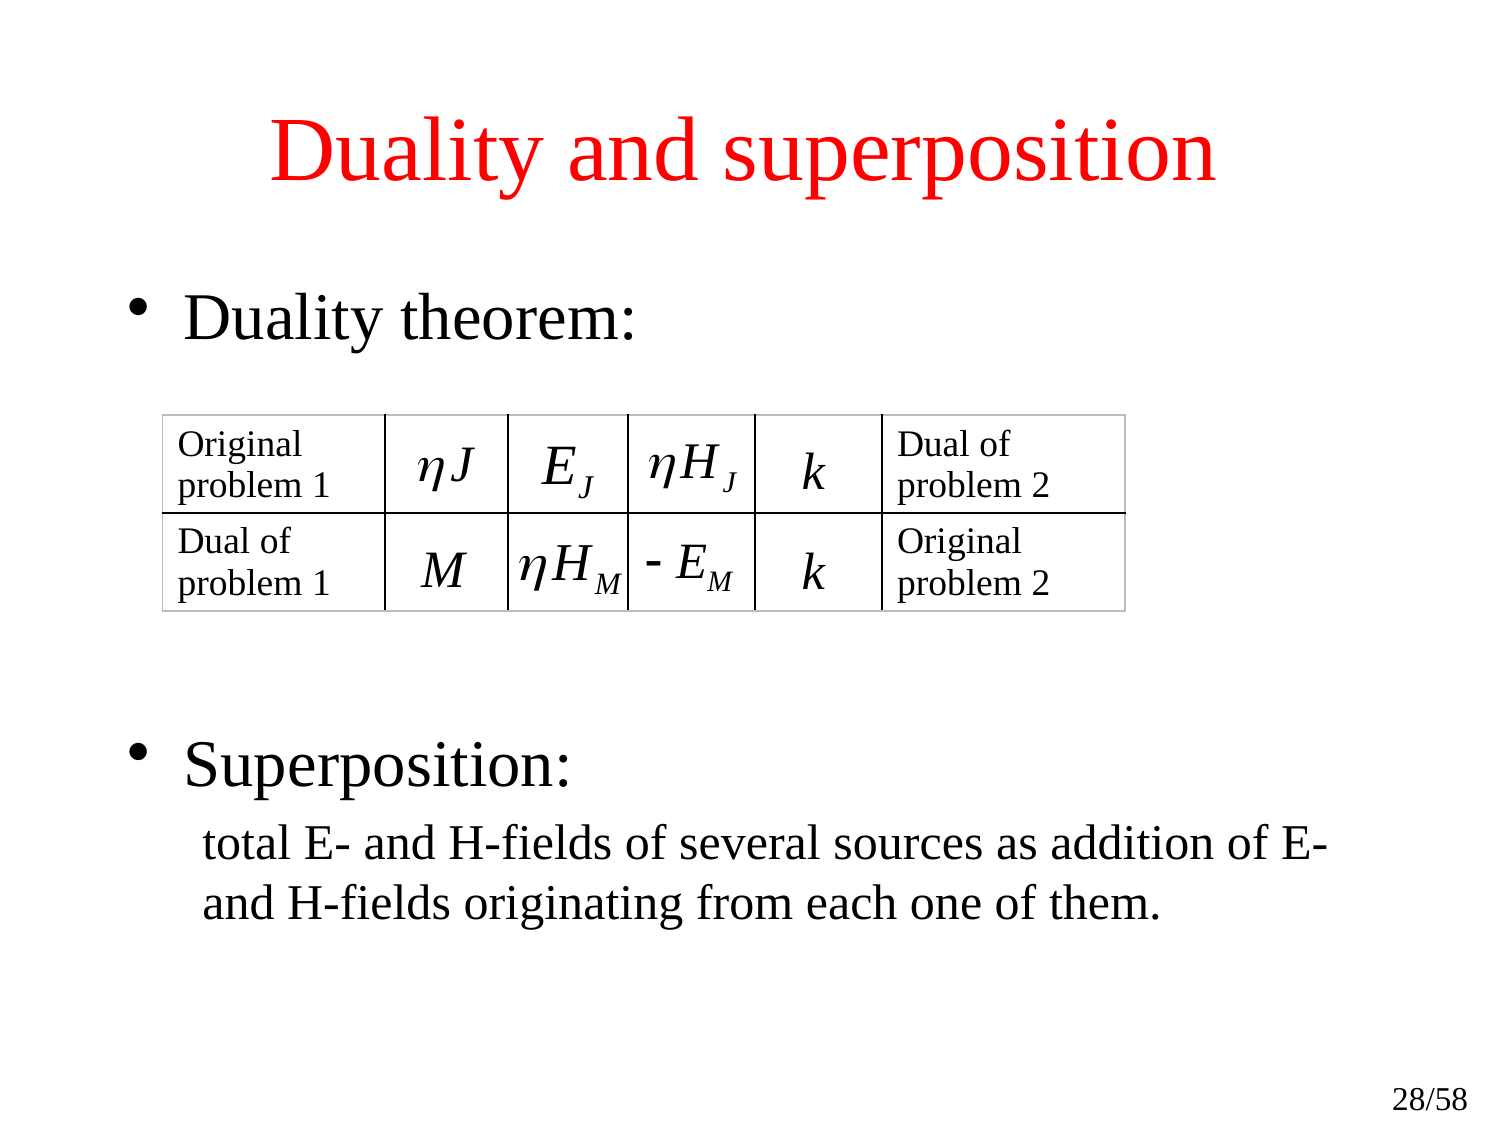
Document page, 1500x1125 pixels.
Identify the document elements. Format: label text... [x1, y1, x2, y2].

picture [512, 527, 748, 608]
picture [412, 538, 483, 597]
table_cell [756, 514, 881, 610]
picture [412, 434, 490, 503]
table_header [386, 416, 507, 512]
table_header [629, 416, 754, 512]
table_cell [509, 514, 627, 528]
table_header [509, 416, 627, 512]
text_box Duality theorem: [112, 275, 1450, 388]
picture [793, 440, 838, 503]
table_header Original problem 1 [163, 416, 384, 512]
title Duality and superposition [11, 49, 1477, 238]
table_cell Original problem 2 [883, 514, 1124, 610]
picture [793, 540, 838, 603]
table_cell [386, 514, 507, 610]
table_cell Dual of problem 1 [163, 514, 384, 610]
table_cell [629, 514, 754, 610]
picture [642, 427, 751, 505]
text_box Superposition: total E- and H-fields of several sources as addition of E- and H-fields originating from each one of them. [112, 712, 1388, 1013]
table_header Dual of problem 2 [883, 416, 1124, 512]
picture [531, 427, 608, 514]
table_header [756, 416, 881, 512]
